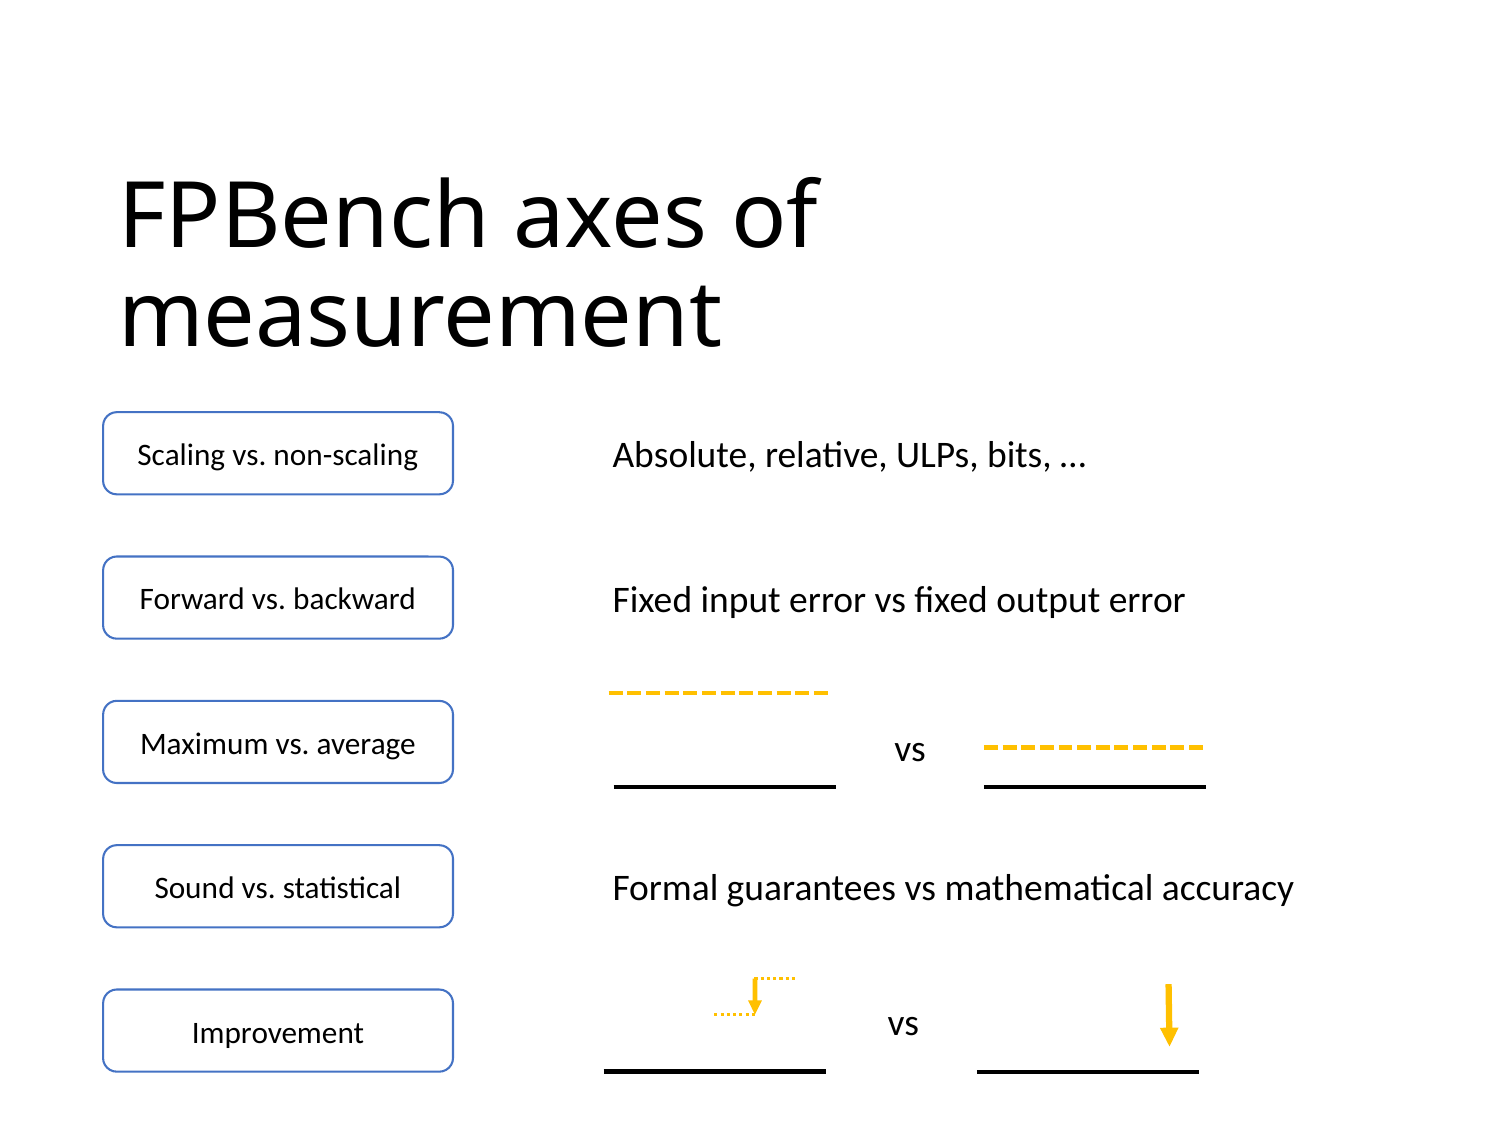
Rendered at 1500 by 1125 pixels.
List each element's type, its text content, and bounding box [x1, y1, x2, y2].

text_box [603, 978, 1199, 1072]
text_box Improvement [102, 988, 455, 1073]
text_box Sound vs. statistical [102, 844, 455, 929]
text_box Maximum vs. average [102, 699, 455, 785]
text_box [613, 693, 1206, 788]
text_box Scaling vs. non-scaling [102, 411, 455, 496]
text_box Absolute, relative, ULPs, bits, … [597, 422, 1102, 482]
text_box Formal guarantees vs mathematical accuracy [597, 855, 1310, 916]
title FPBench axes of measurement [103, 185, 1397, 349]
text_box Forward vs. backward [102, 555, 455, 640]
text_box Fixed input error vs fixed output error [597, 567, 1202, 627]
